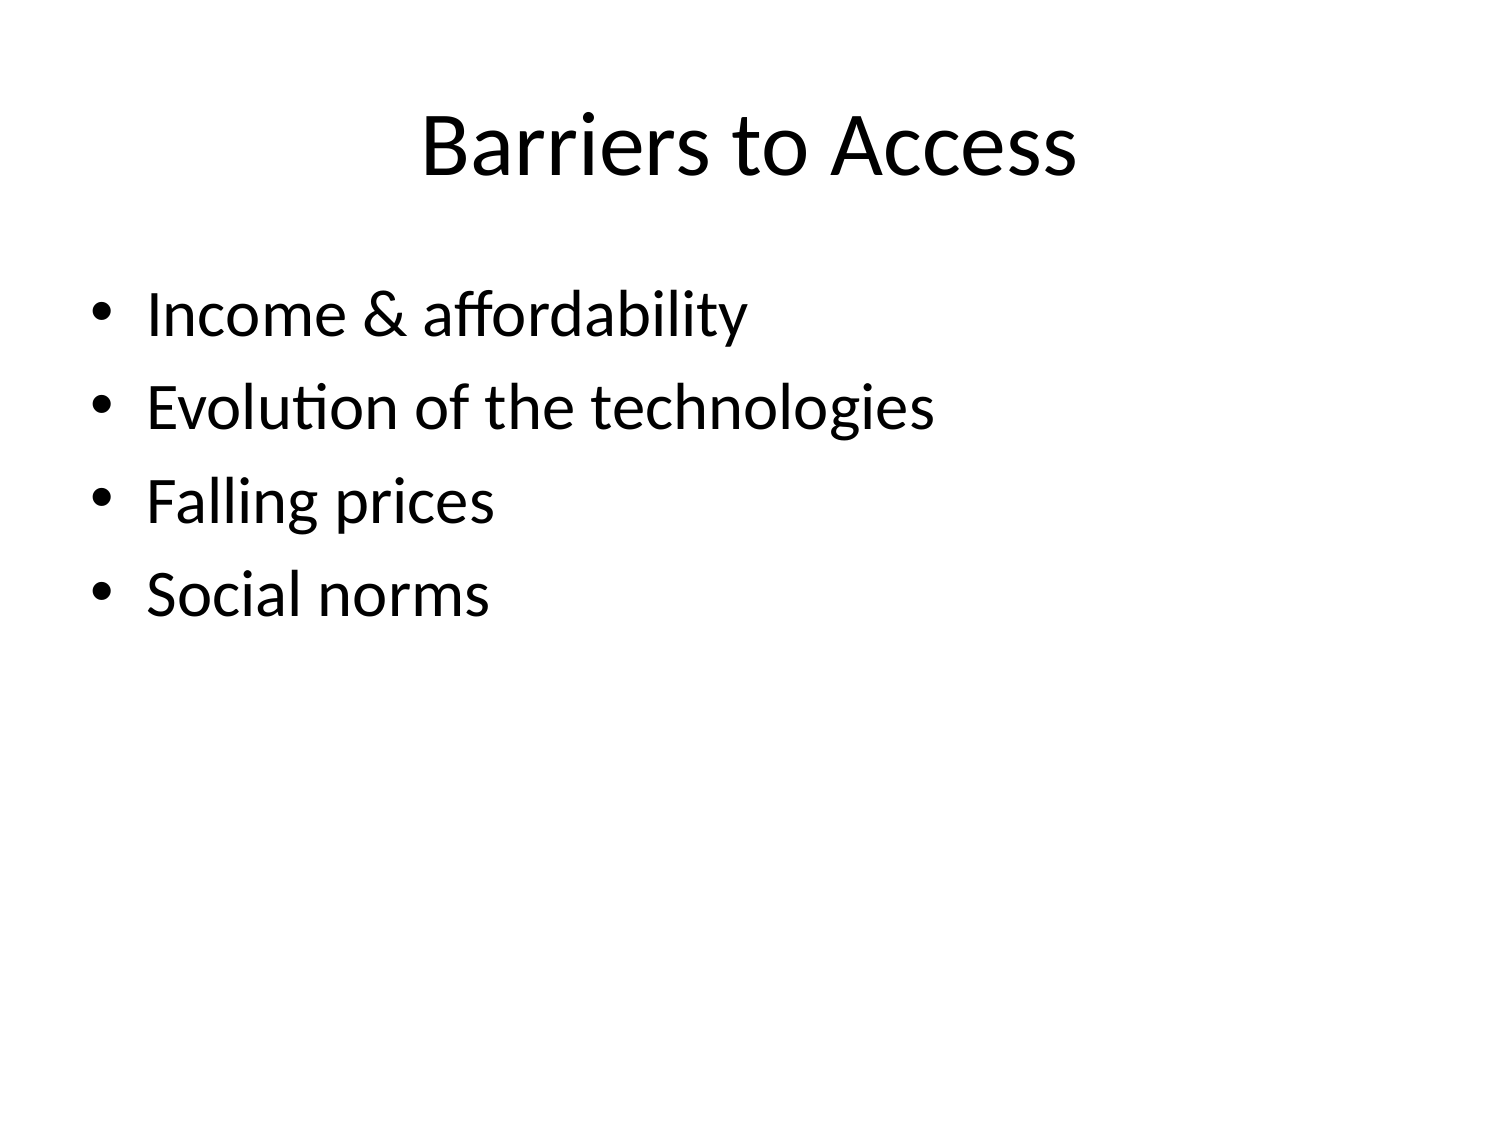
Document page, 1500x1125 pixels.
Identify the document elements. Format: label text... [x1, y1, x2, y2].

title Barriers to Access [75, 45, 1425, 233]
list Income & affordability Evolution of the technologies Falling prices Social norms [75, 262, 1425, 1005]
